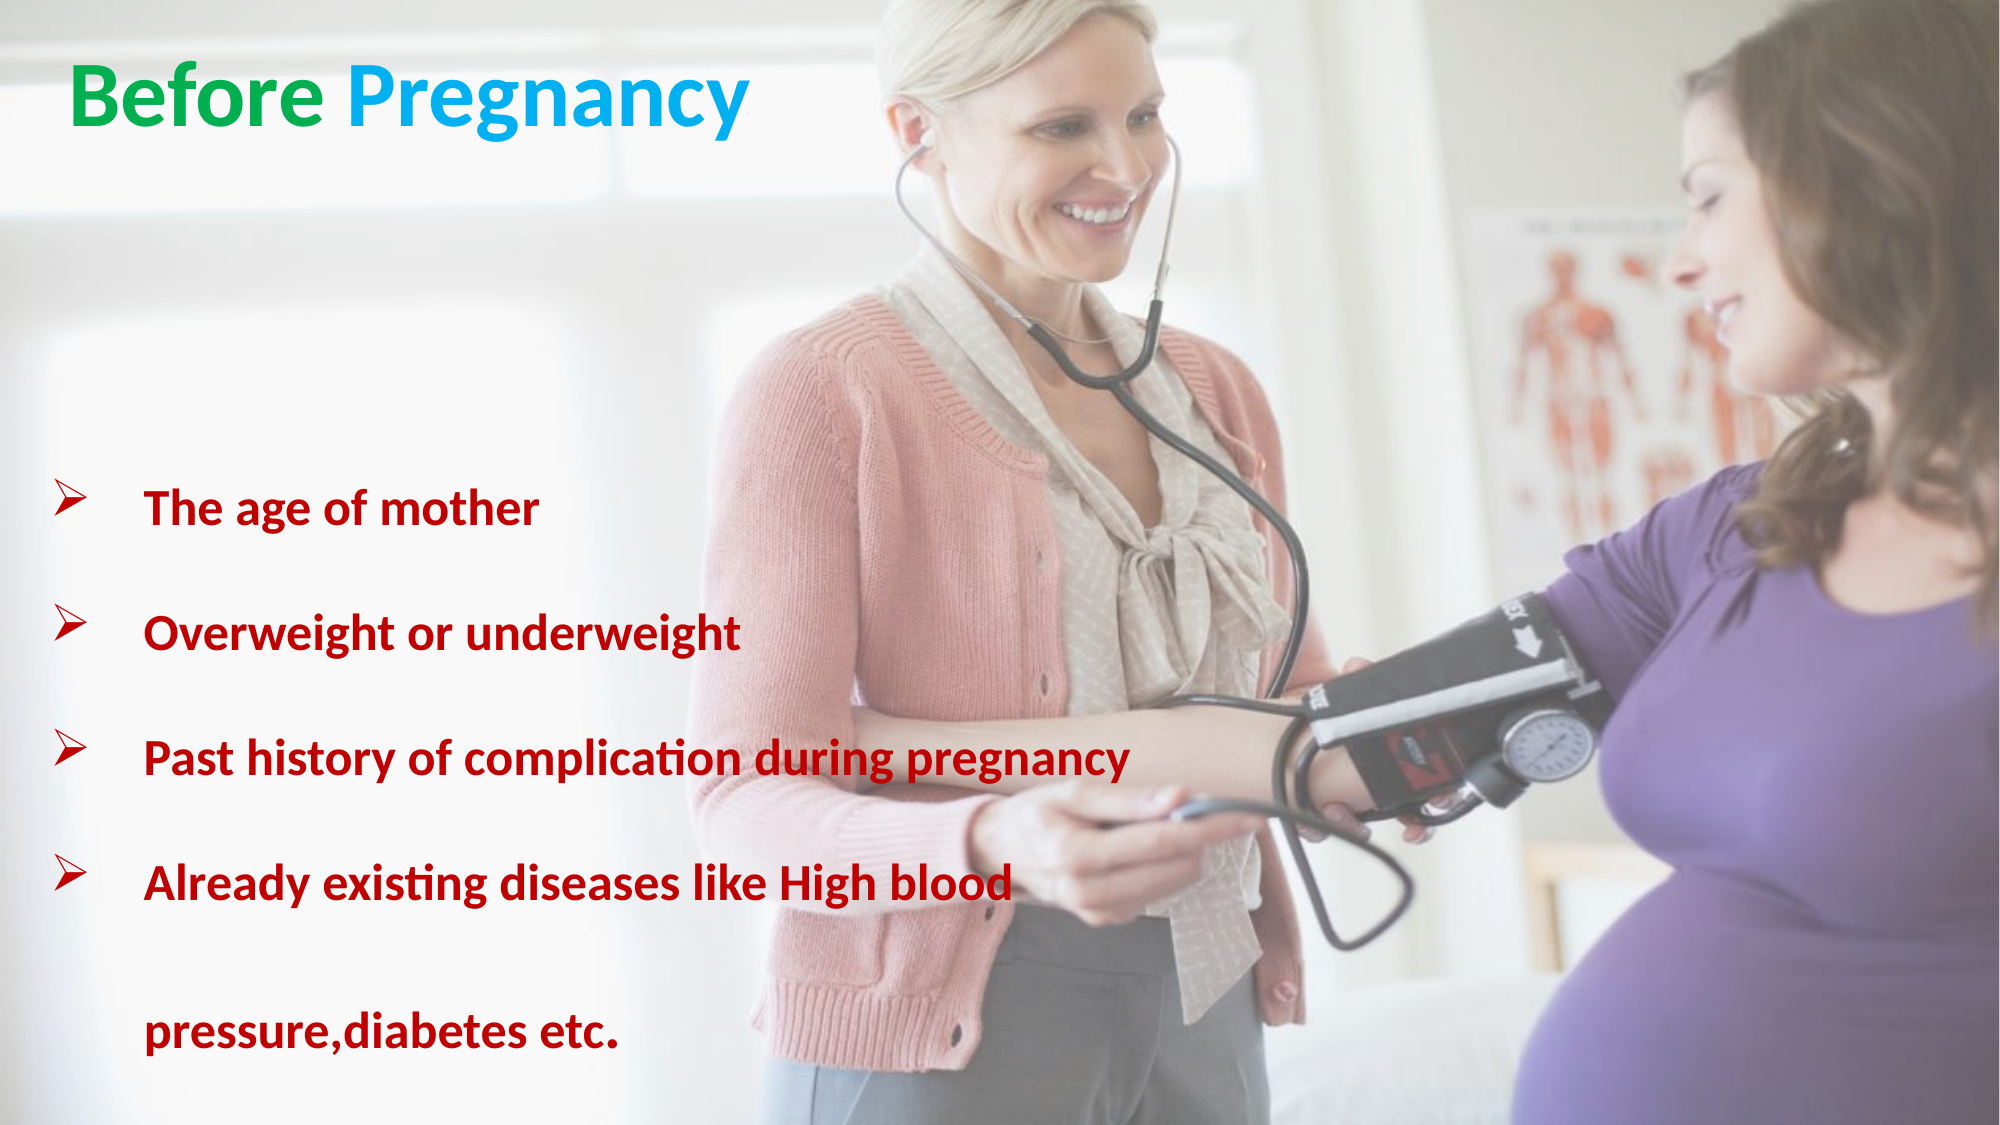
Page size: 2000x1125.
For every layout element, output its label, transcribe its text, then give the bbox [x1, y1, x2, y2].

text_box The age of mother Overweight or underweight Past history of complication during pregnancy Already existing diseases like High blood pressure,diabetes etc. [35, 403, 2000, 1068]
text_box Before Pregnancy [53, 24, 767, 153]
